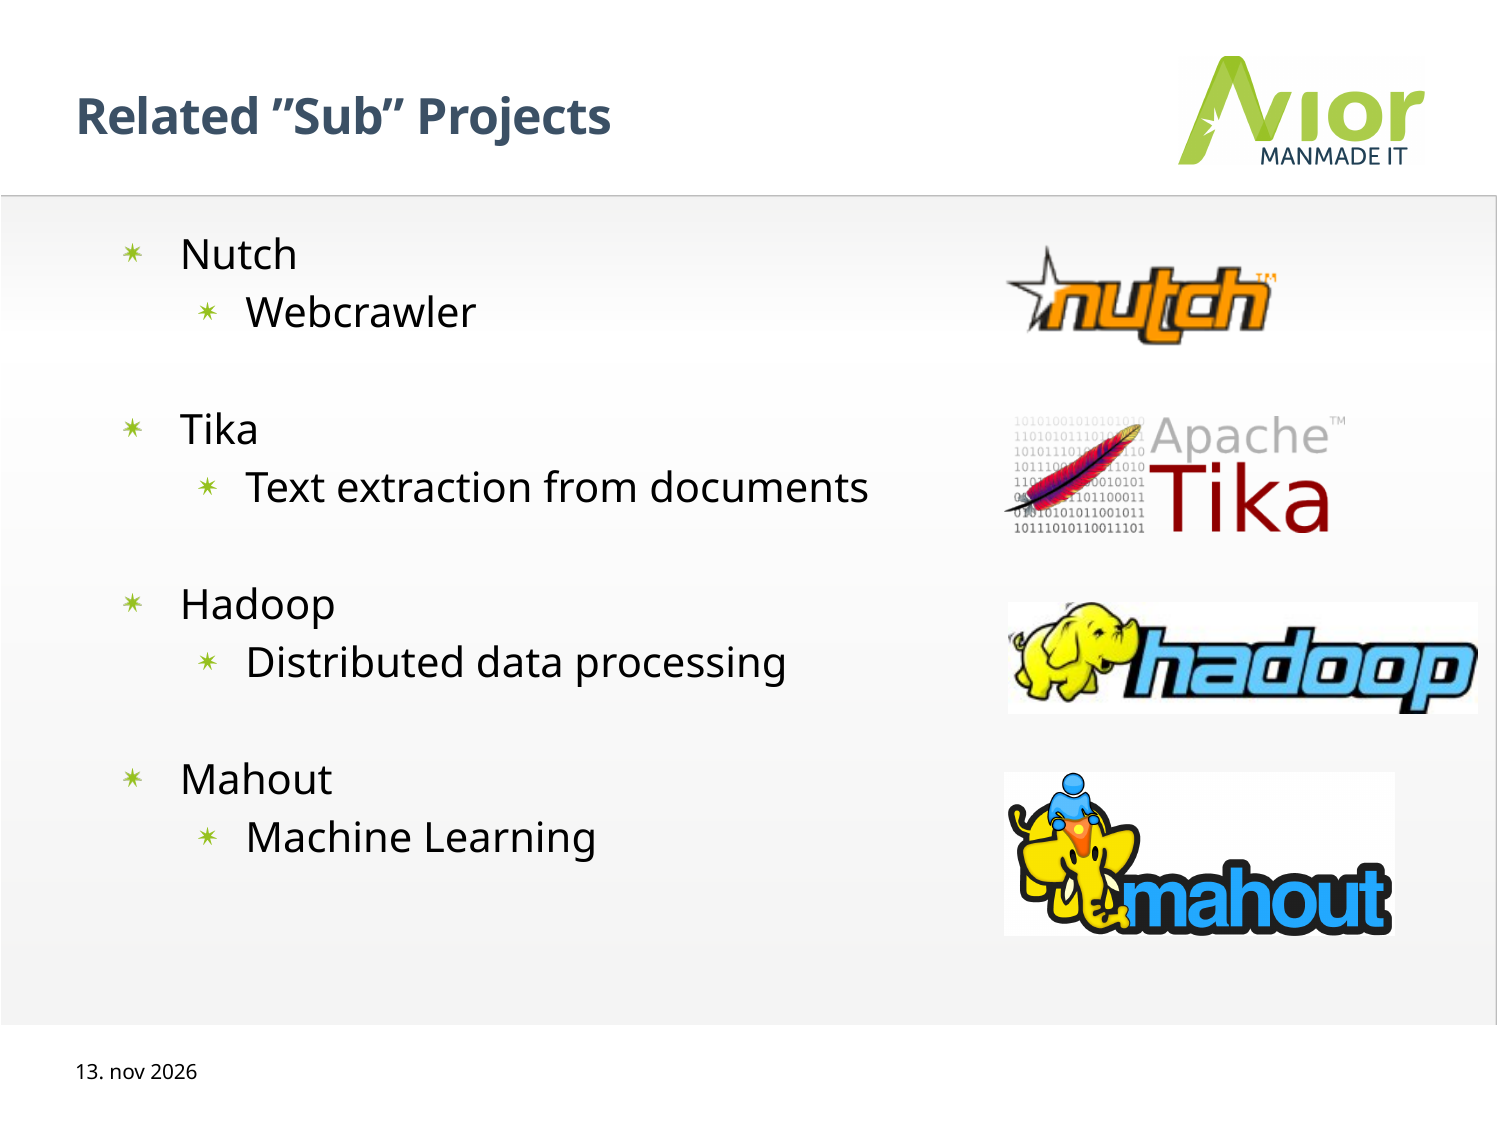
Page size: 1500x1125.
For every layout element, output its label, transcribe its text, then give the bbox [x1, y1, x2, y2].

picture [1, 194, 1499, 1025]
list Nutch Webcrawler Tika Text extraction from documents Hadoop Distributed data processing Mahout Machine Learning [123, 227, 1425, 996]
picture [1178, 56, 1425, 165]
title Related ”Sub” Projects [75, 45, 1142, 184]
slide_number maj 2012 [75, 1042, 355, 1103]
